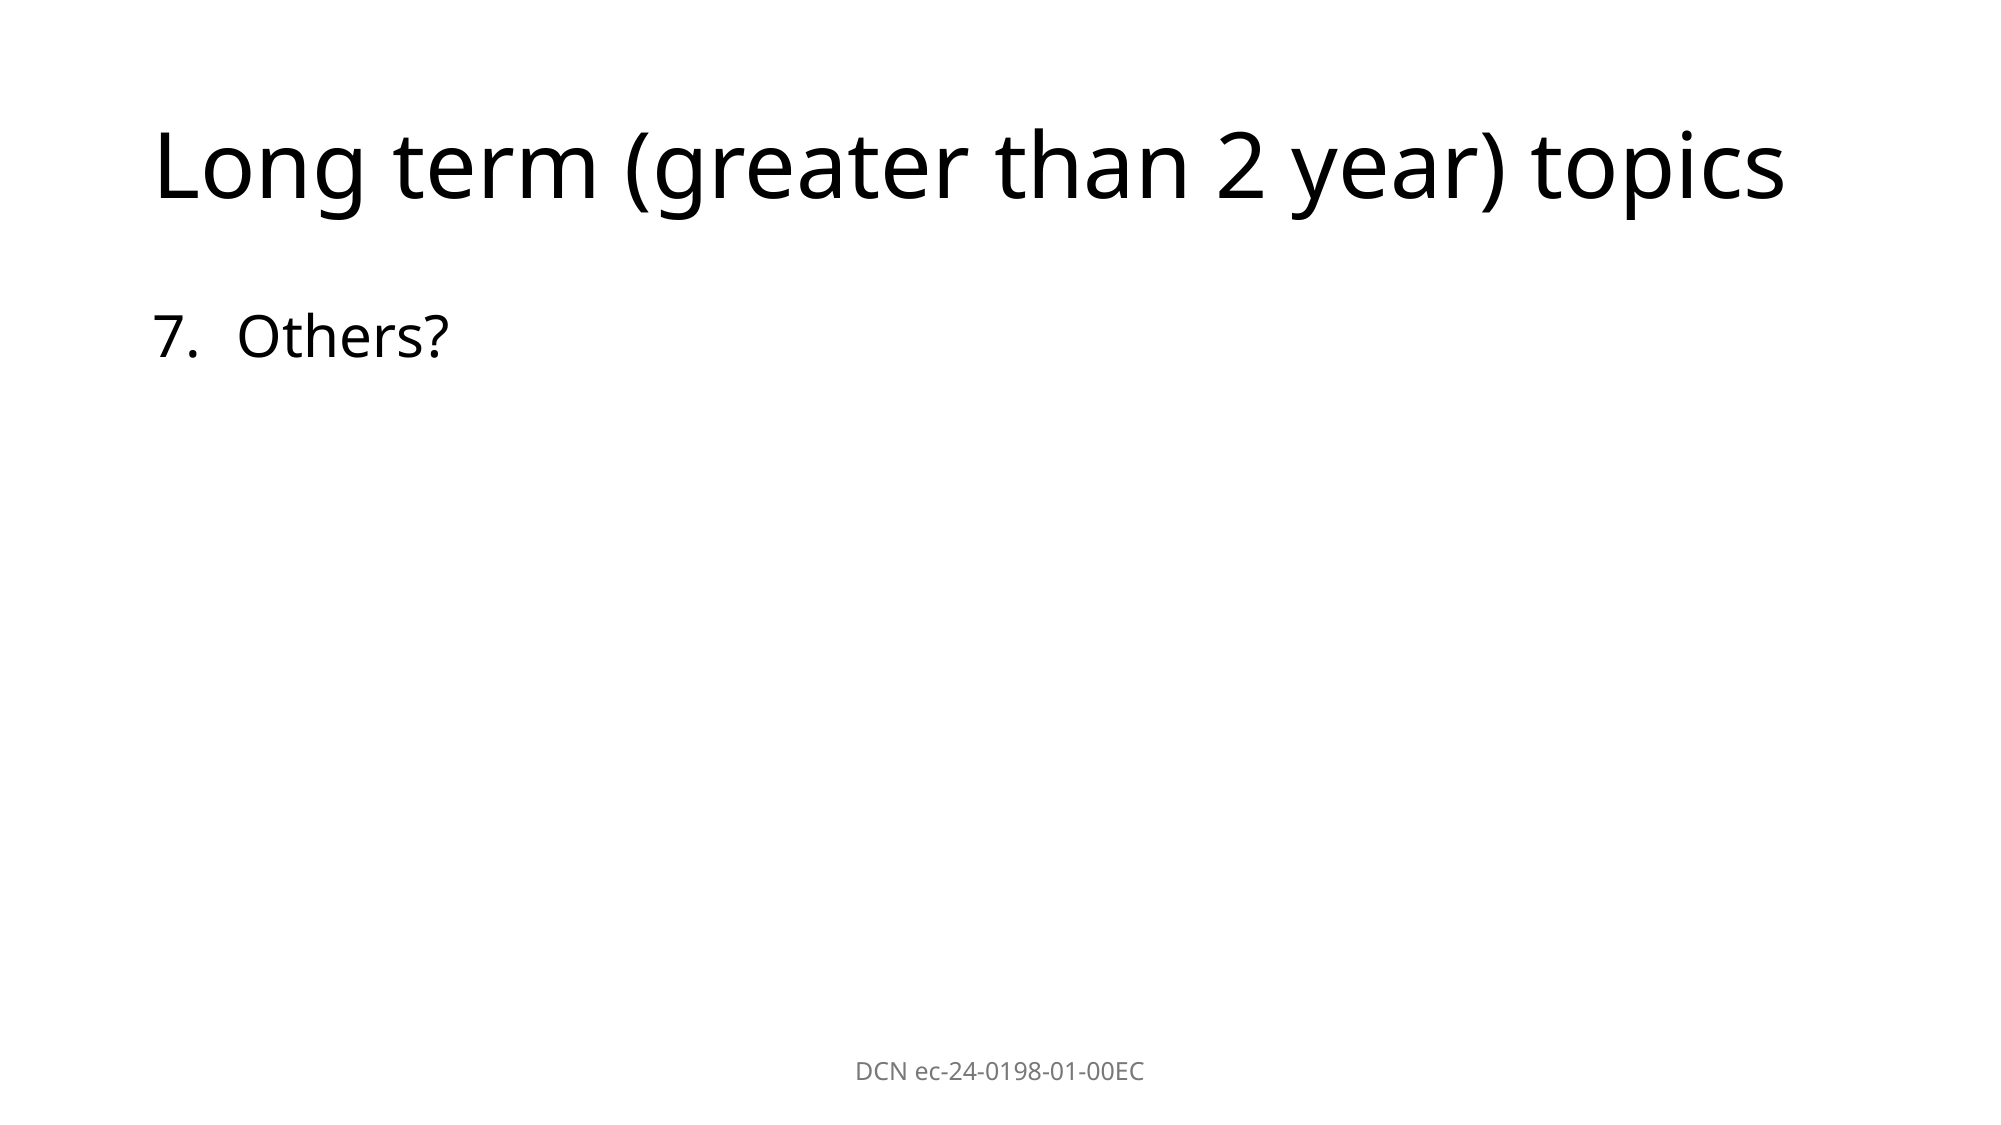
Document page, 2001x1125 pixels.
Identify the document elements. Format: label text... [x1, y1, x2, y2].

title Long term (greater than 2 year) topics [137, 59, 1863, 278]
footer DCN ec-24-0198-01-00EC [662, 1042, 1338, 1103]
list Others? [137, 299, 1863, 1014]
